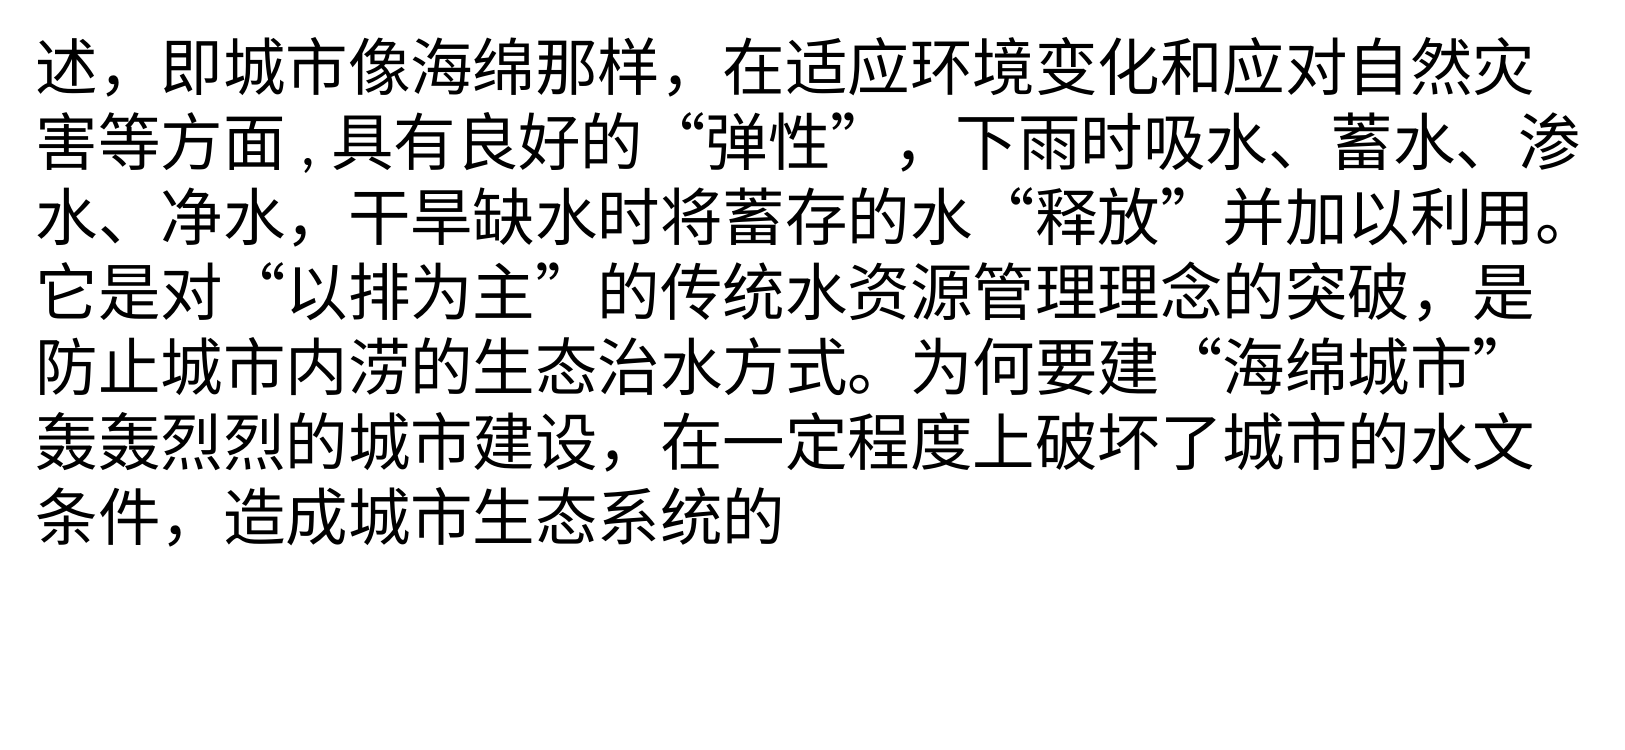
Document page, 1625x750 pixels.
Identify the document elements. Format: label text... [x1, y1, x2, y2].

text_box 述，即城市像海绵那样，在适应环境变化和应对自然灾害等方面,具有良好的“弹性”，下雨时吸水、蓄水、渗水、净水，干旱缺水时将蓄存的水“释放”并加以利用。它是对“以排为主”的传统水资源管理理念的突破，是防止城市内涝的生态治水方式。为何要建“海绵城市”轰轰烈烈的城市建设，在一定程度上破坏了城市的水文条件，造成城市生态系统的 [20, 20, 1604, 561]
